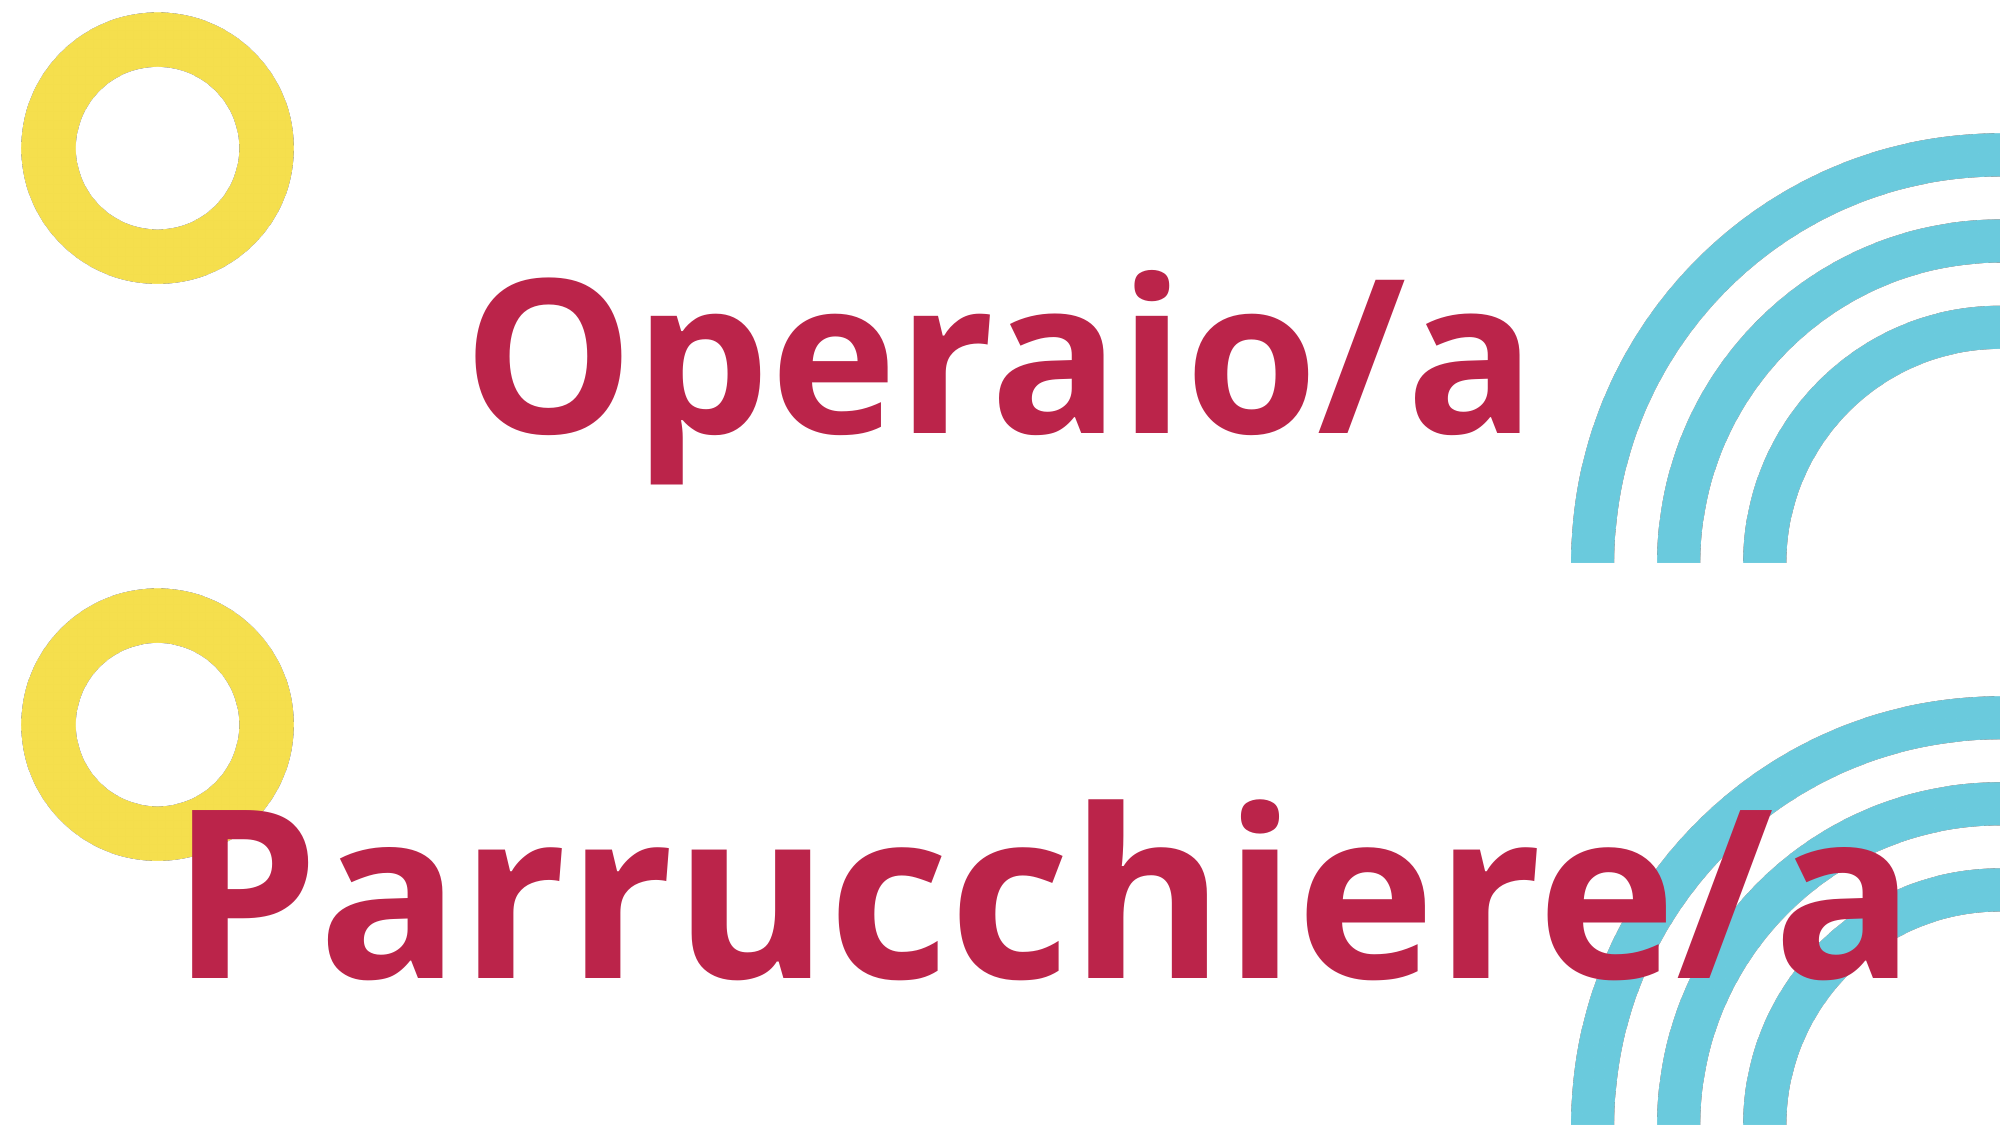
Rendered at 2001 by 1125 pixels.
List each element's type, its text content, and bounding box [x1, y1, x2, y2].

picture [1571, 696, 2000, 1125]
picture [21, 12, 294, 284]
title Operaio/a [56, 88, 1944, 480]
picture [1571, 133, 2000, 563]
picture [21, 588, 294, 861]
text_box Parrucchiere/a [99, 717, 1988, 1037]
